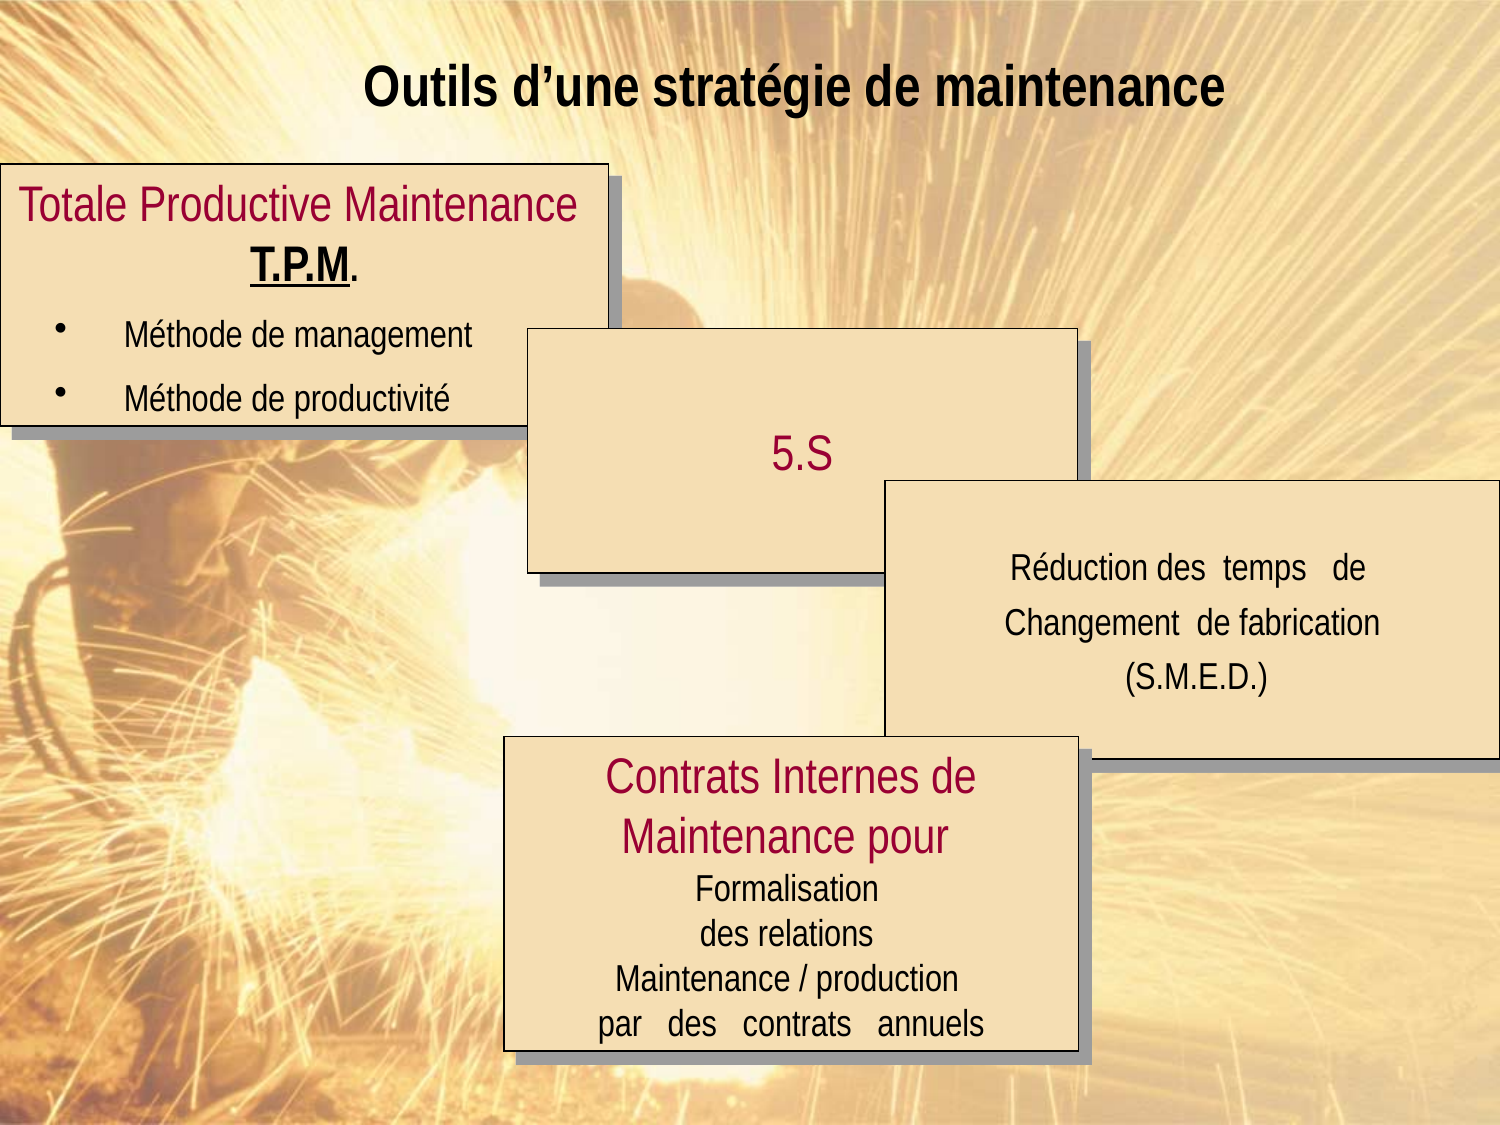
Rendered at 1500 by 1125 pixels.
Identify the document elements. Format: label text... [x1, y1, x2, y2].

text_box Contrats Internes de Maintenance pour Formalisation des relations Maintenance / production par des contrats annuels [503, 736, 1079, 1052]
text_box Outils d’une stratégie de maintenance [277, 40, 1313, 126]
text_box 5.S [527, 328, 1078, 574]
picture [0, 427, 1500, 1125]
text_box Réduction des temps de Changement de fabrication (S.M.E.D.) [884, 480, 1500, 760]
picture [0, 0, 1500, 480]
text_box Totale Productive Maintenance T.P.M. Méthode de management Méthode de productivité [0, 163, 609, 427]
